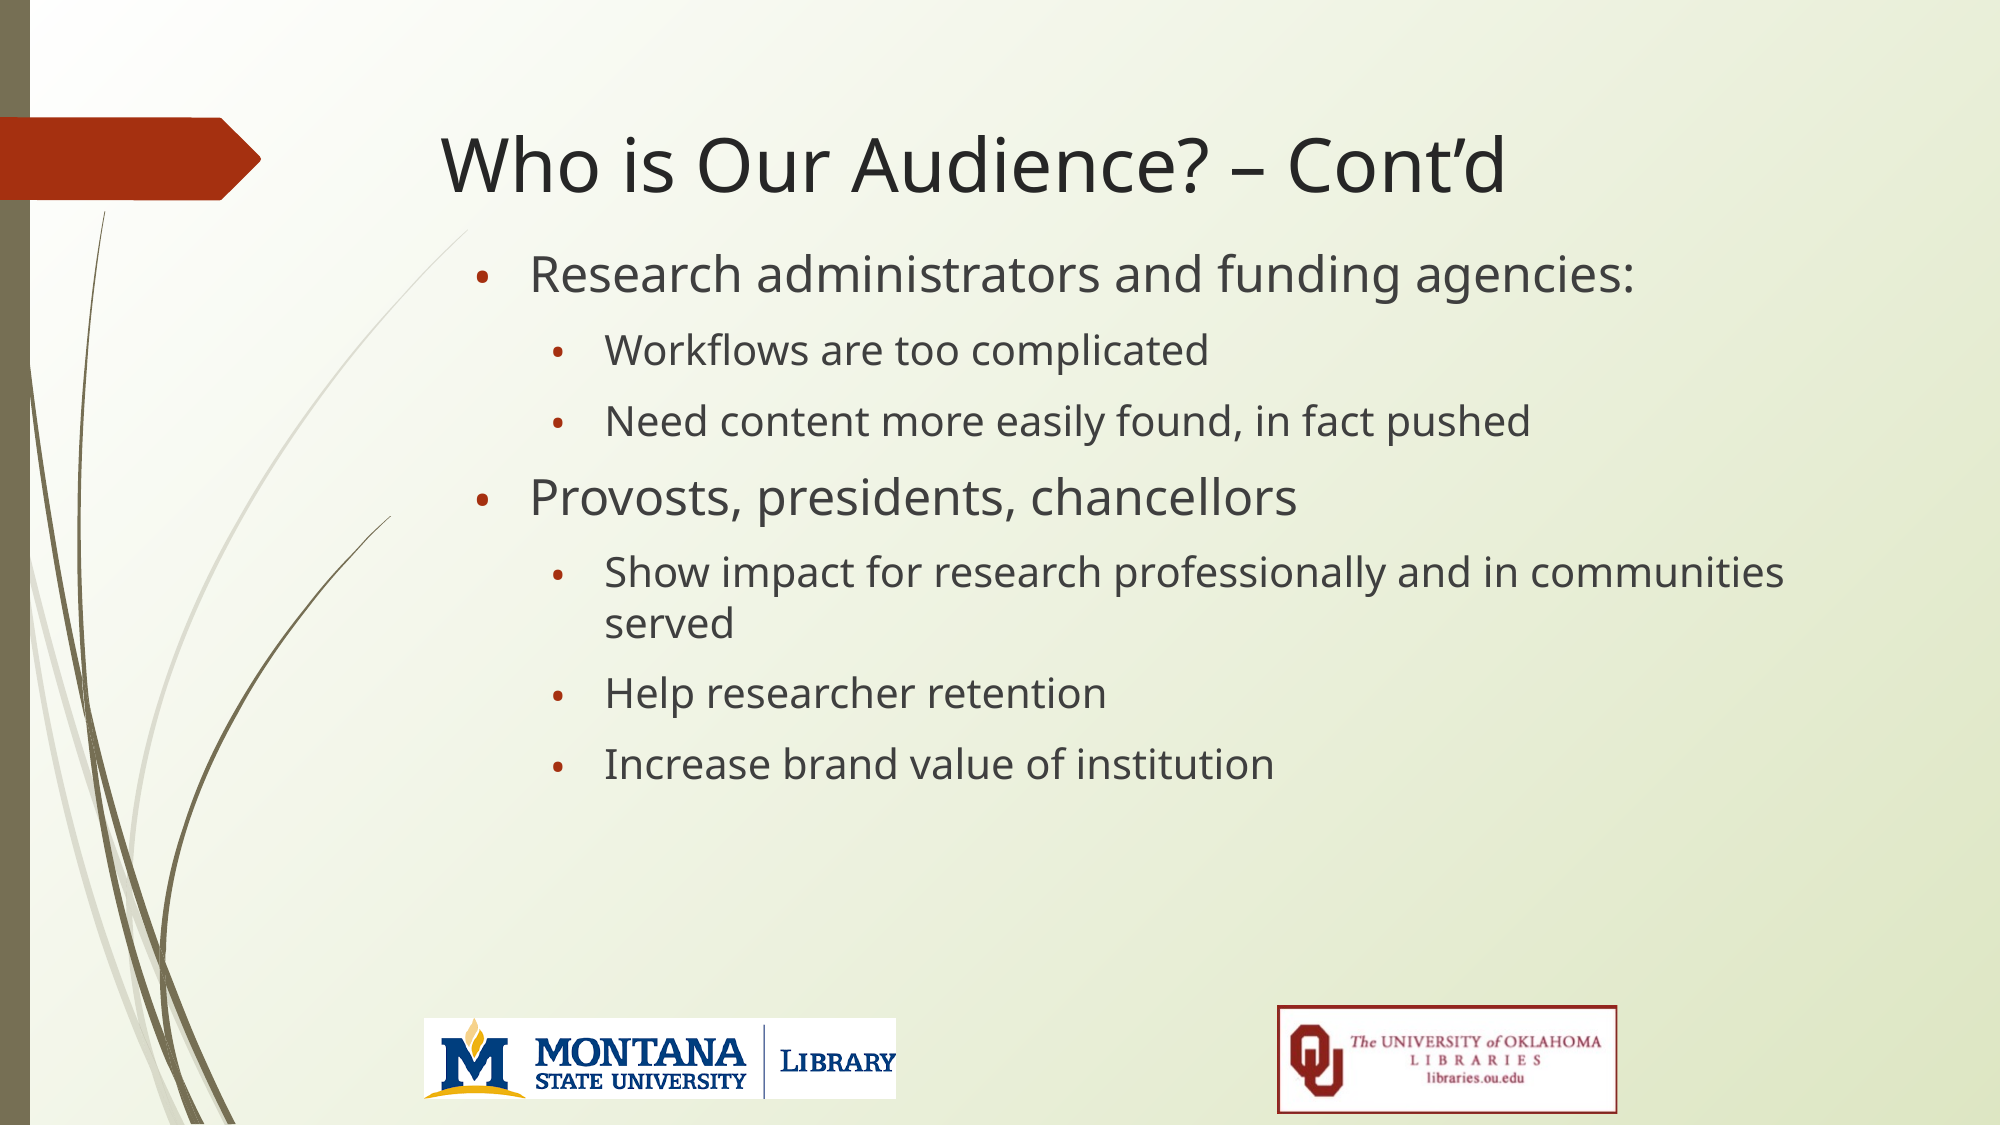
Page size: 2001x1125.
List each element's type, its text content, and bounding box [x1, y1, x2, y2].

picture [424, 1018, 896, 1099]
title Who is Our Audience? – Cont’d [425, 102, 1888, 313]
list Research administrators and funding agencies: Workflows are too complicated Need content more easily found, in fact pushed Provosts, presidents, chancellors Show impact for research professionally and in communities served Help researcher retention Increase brand value of institution [439, 227, 1902, 848]
picture [1277, 1005, 1618, 1114]
